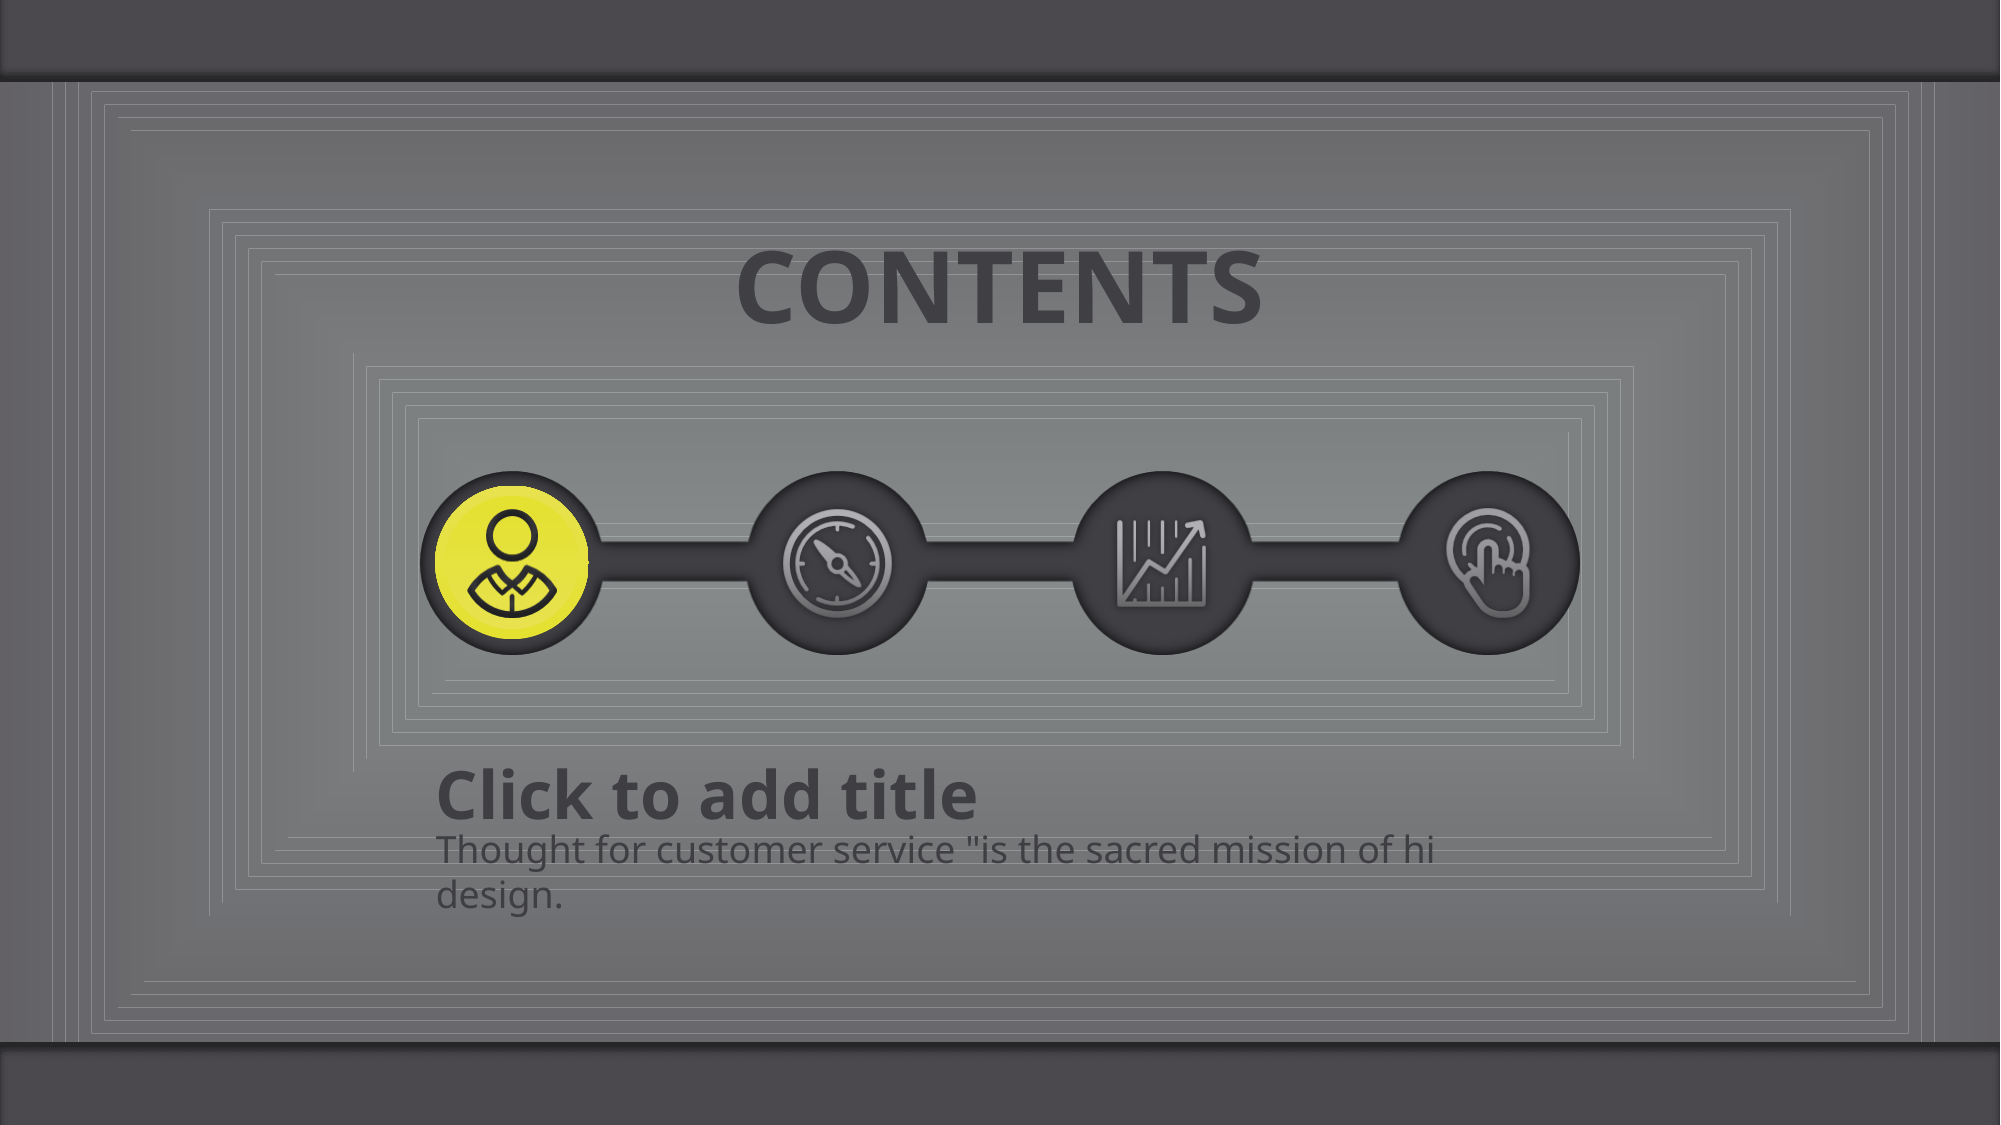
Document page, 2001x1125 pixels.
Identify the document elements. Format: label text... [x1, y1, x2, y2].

picture [420, 470, 1580, 655]
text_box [435, 485, 589, 640]
text_box Click to add title [421, 745, 1038, 818]
text_box CONTENTS [718, 216, 1280, 351]
text_box Thought for customer service "is the sacred mission of hi design. [421, 818, 1579, 924]
picture [0, 0, 2000, 83]
picture [0, 1042, 2000, 1125]
